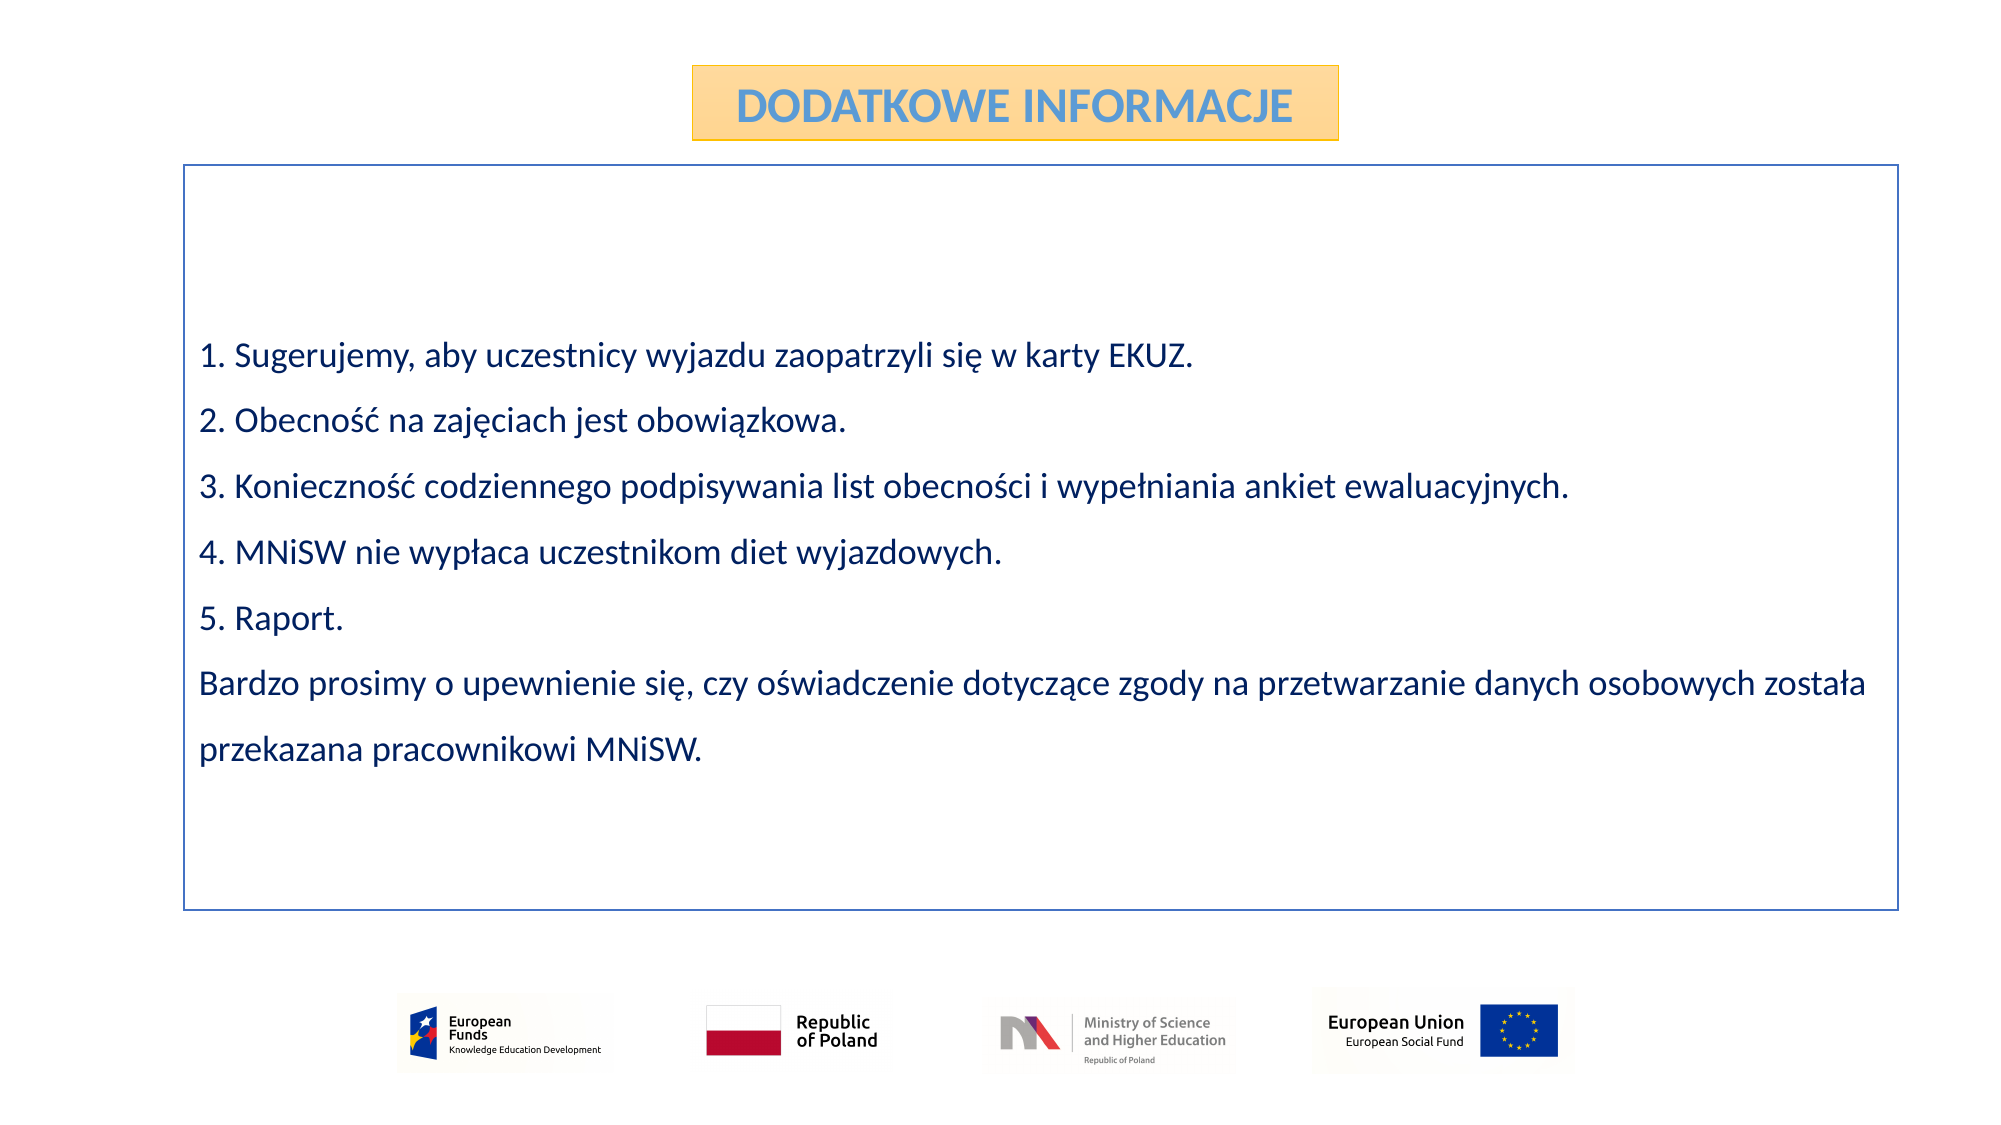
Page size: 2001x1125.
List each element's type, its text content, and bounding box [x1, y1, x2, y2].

picture [334, 987, 1605, 1074]
text_box DODATKOWE INFORMACJE [692, 65, 1339, 141]
title 1. Sugerujemy, aby uczestnicy wyjazdu zaopatrzyli się w karty EKUZ. 2. Obecność na zajęciach jest obowiązkowa. 3. Konieczność codziennego podpisywania list obecności i wypełniania ankiet ewaluacyjnych. 4. MNiSW nie wypłaca uczestnikom diet wyjazdowych. 5. Raport. Bardzo prosimy o upewnienie się, czy oświadczenie dotyczące zgody na przetwarzanie danych osobowych została przekazana pracownikowi MNiSW. [183, 164, 1899, 911]
